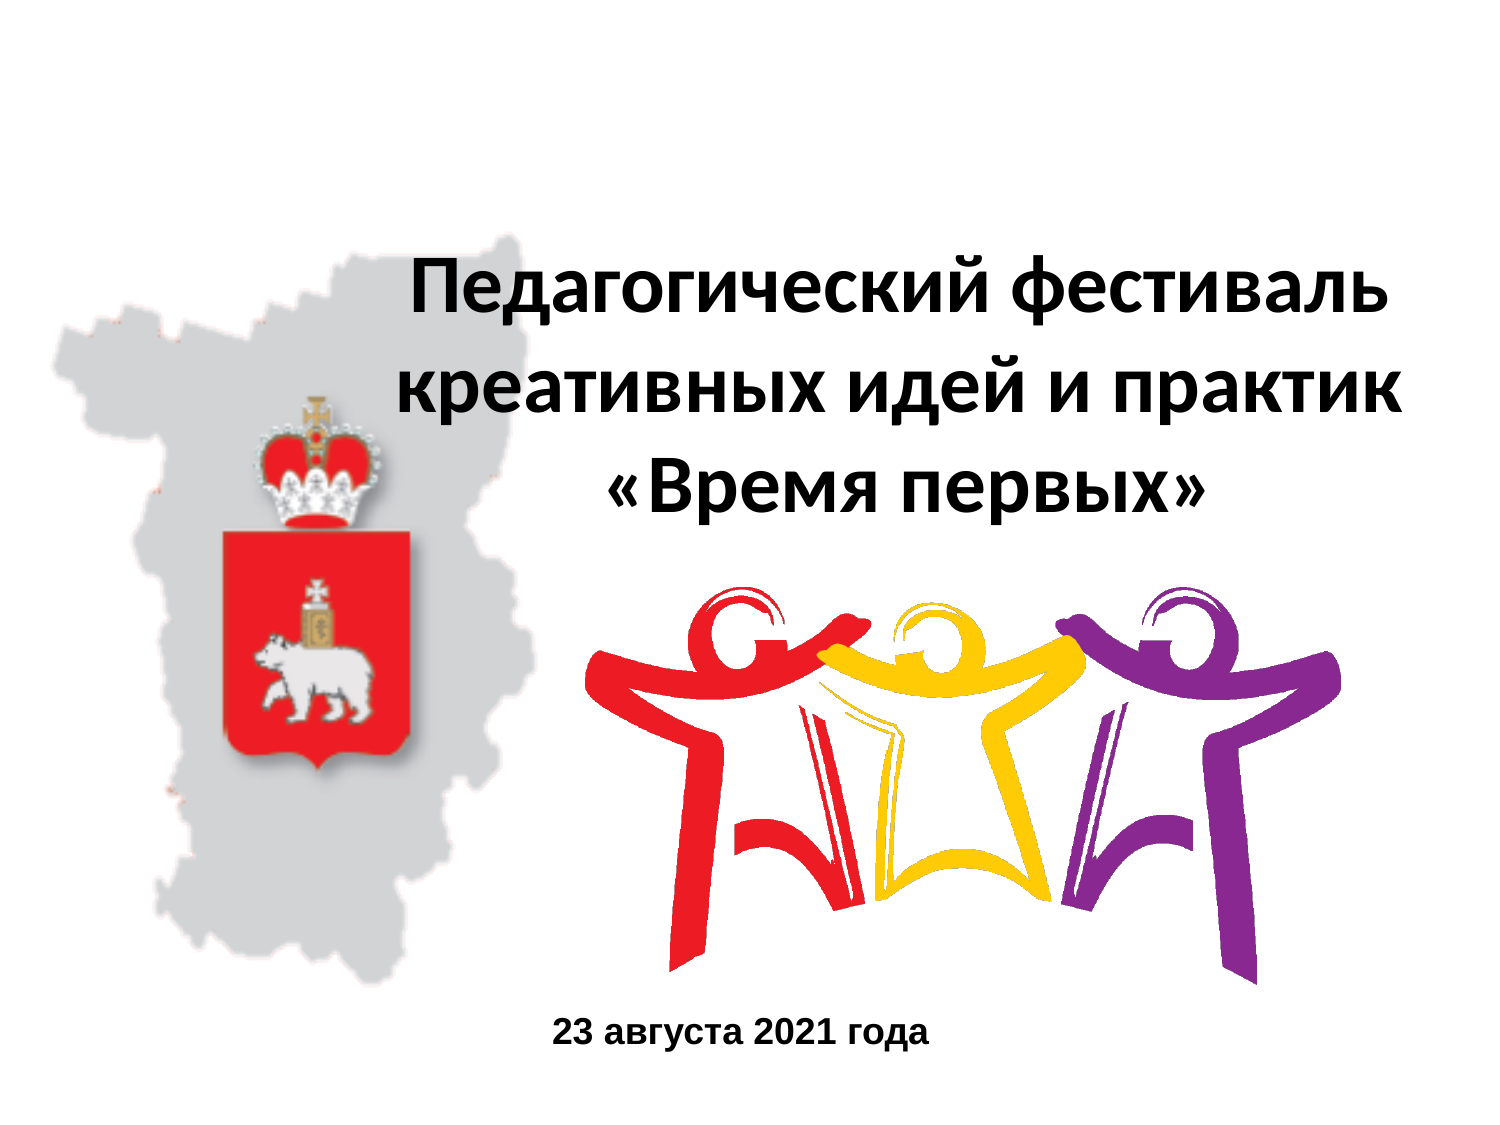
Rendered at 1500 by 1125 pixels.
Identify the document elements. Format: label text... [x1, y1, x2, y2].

picture [0, 0, 1342, 1125]
title Педагогический фестиваль креативных идей и практик «Время первых» [755, 148, 1500, 610]
text_box 23 августа 2021 года [755, 997, 975, 1060]
